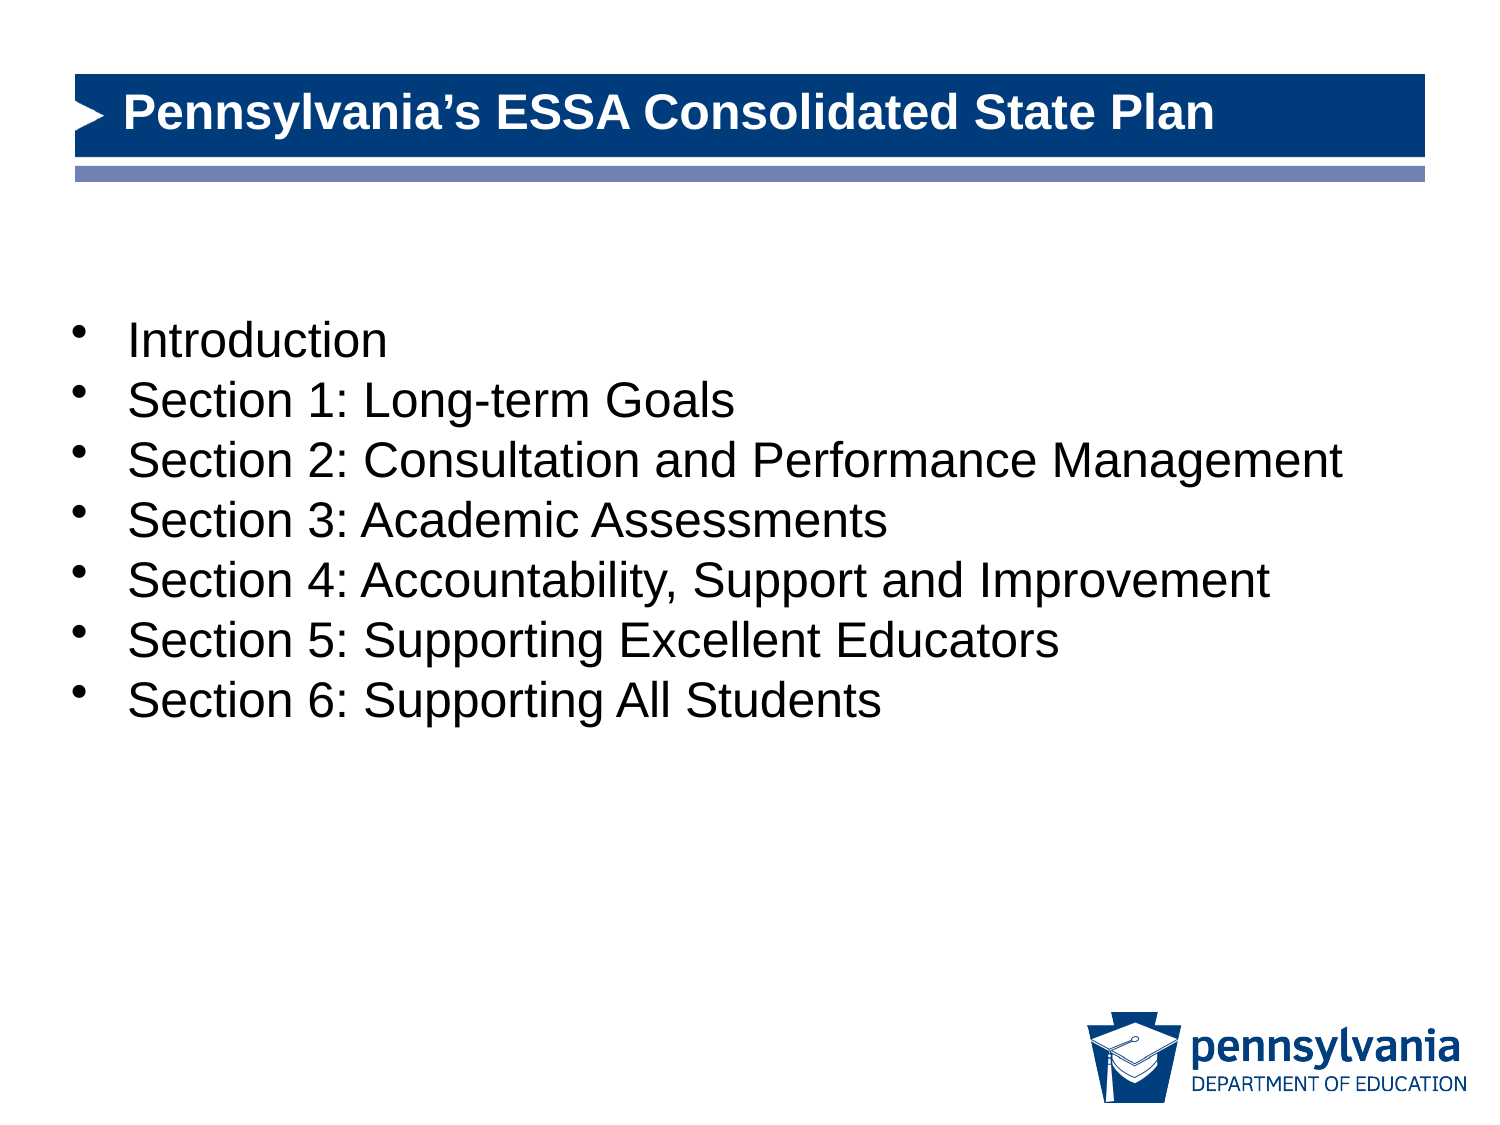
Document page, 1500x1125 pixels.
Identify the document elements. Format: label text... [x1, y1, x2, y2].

picture [1087, 1012, 1466, 1103]
list Introduction Section 1: Long-term Goals Section 2: Consultation and Performance Management Section 3: Academic Assessments Section 4: Accountability, Support and Improvement Section 5: Supporting Excellent Educators Section 6: Supporting All Students [55, 299, 1405, 825]
picture [74, 74, 1426, 182]
